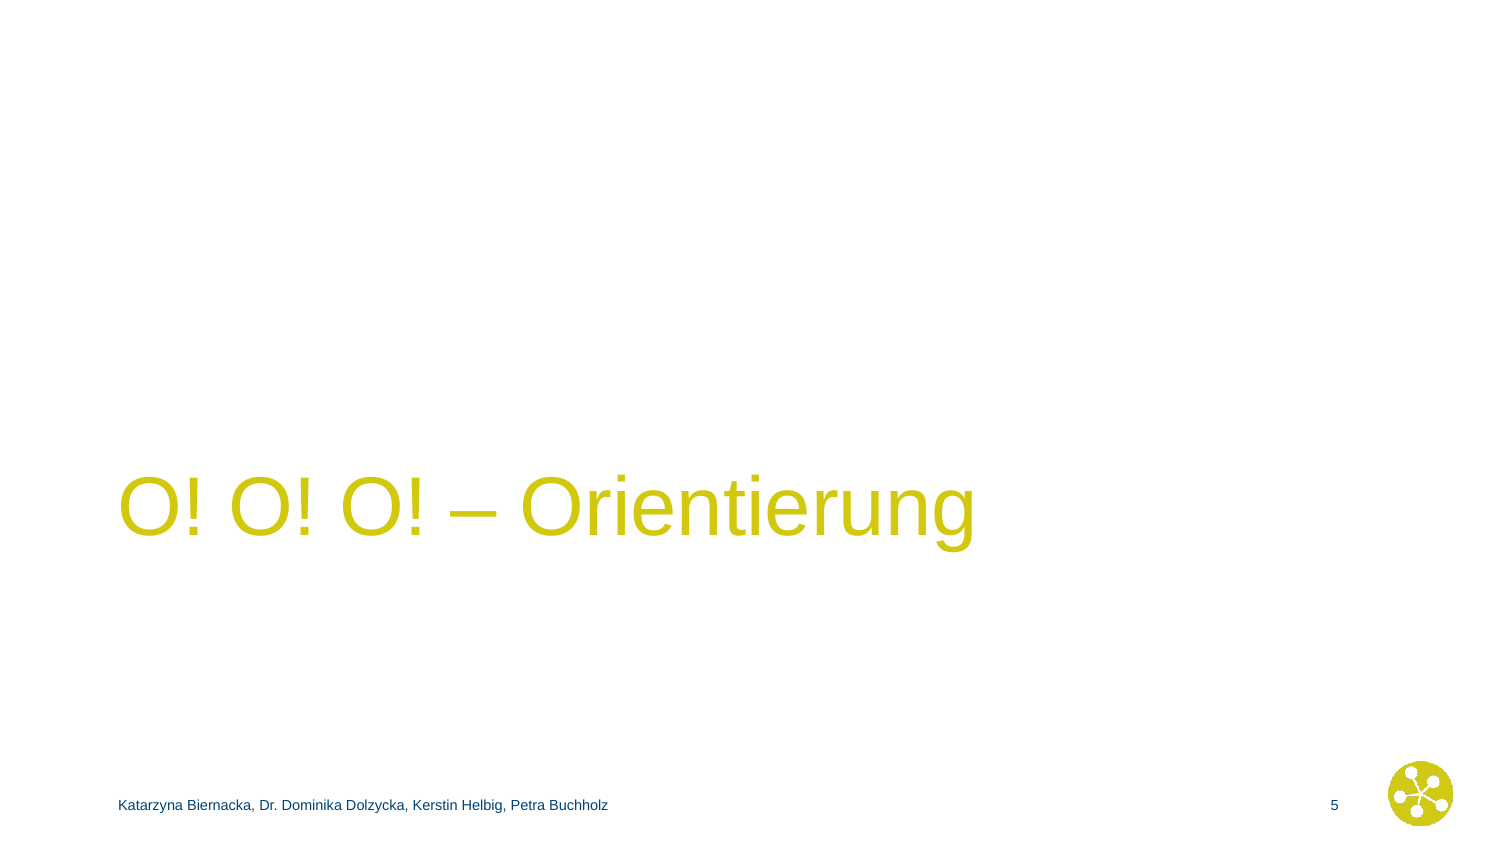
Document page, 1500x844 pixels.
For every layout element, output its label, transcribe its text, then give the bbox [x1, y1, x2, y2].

picture [1388, 761, 1453, 826]
footer Katarzyna Biernacka, Dr. Dominika Dolzycka, Kerstin Helbig, Petra Buchholz [103, 782, 742, 827]
title O! O! O! – Orientierung [102, 210, 1397, 562]
slide_number 4 [1016, 782, 1354, 827]
